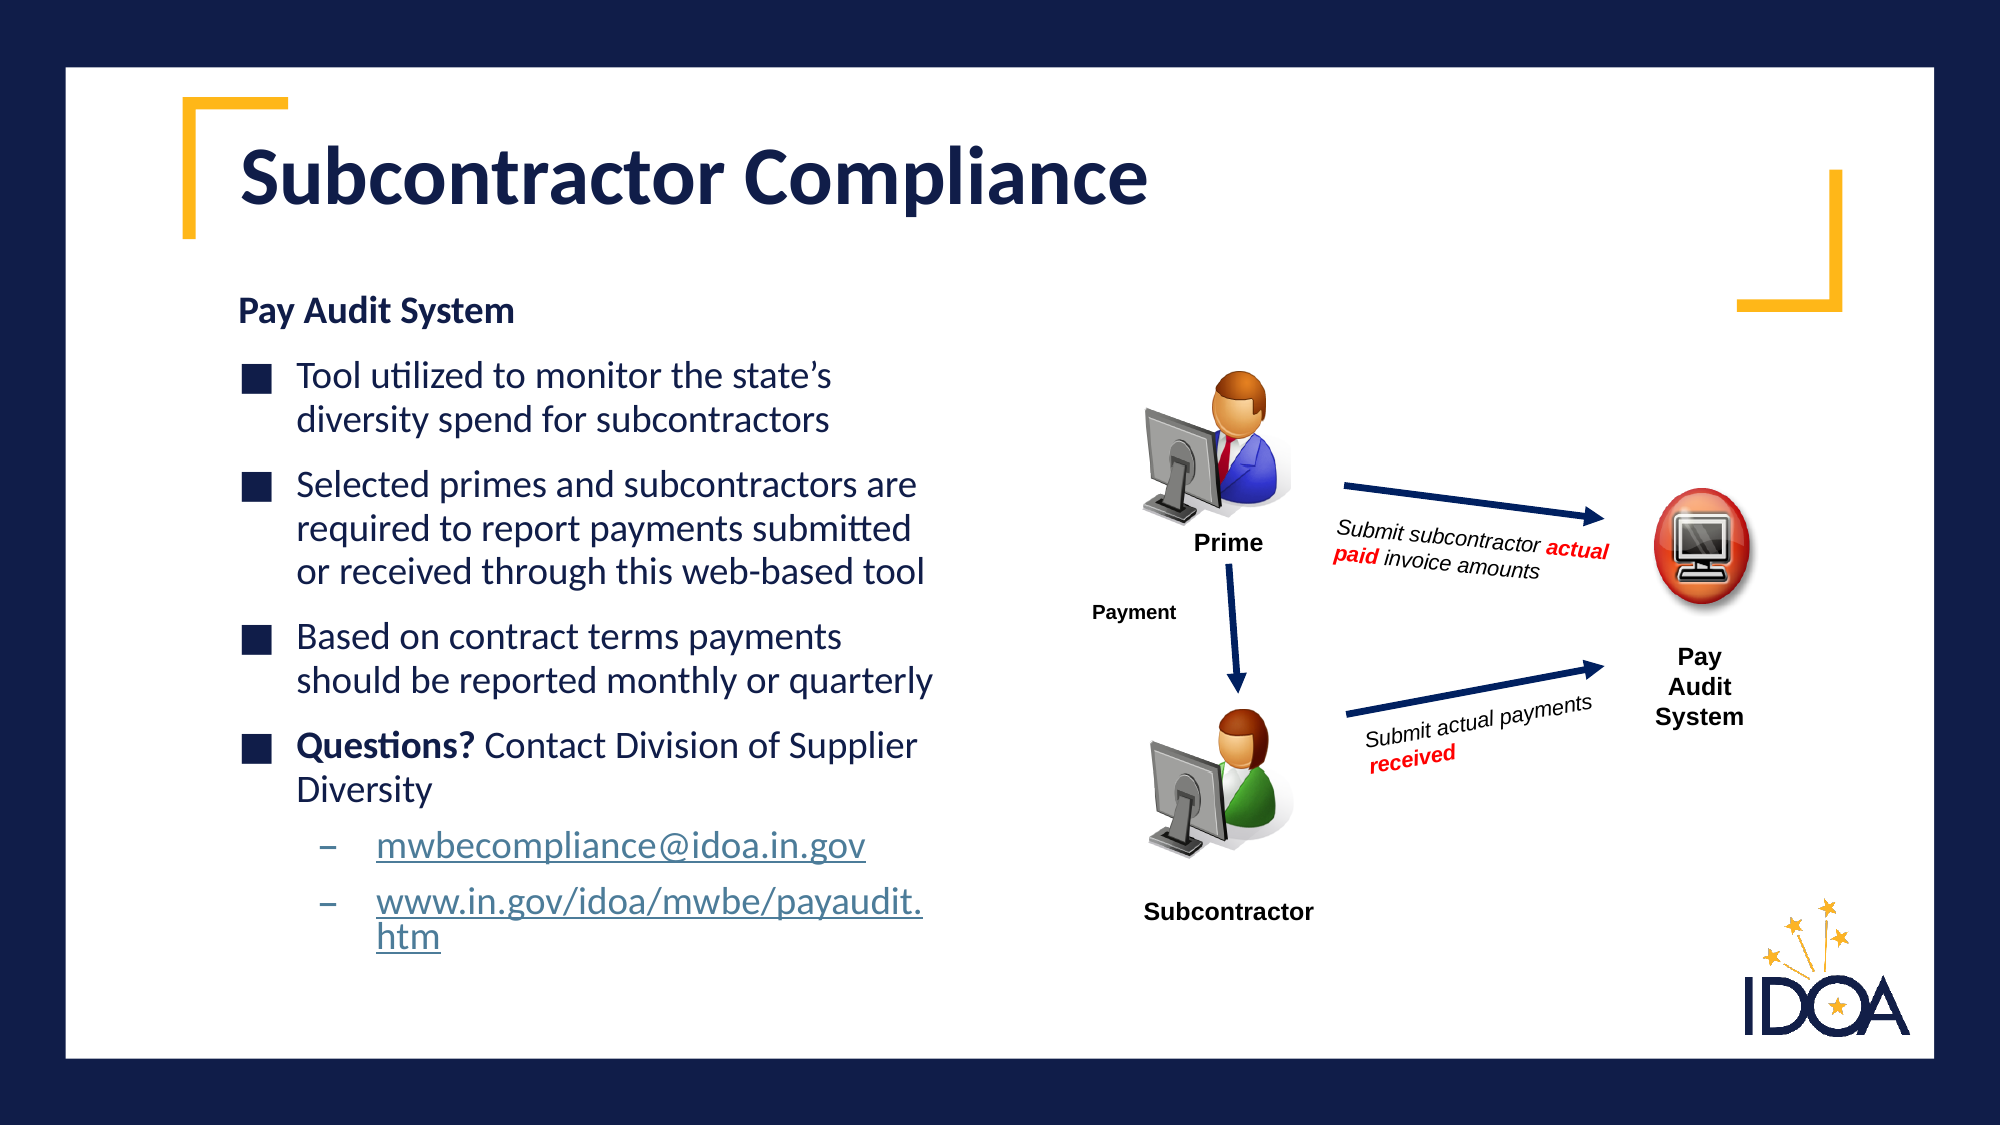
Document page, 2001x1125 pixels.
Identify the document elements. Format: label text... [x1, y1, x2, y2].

title Subcontractor Compliance [225, 125, 1800, 262]
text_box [1228, 570, 1239, 694]
picture [1702, 857, 1959, 1114]
list Pay Audit System Tool utilized to monitor the state’s diversity spend for subcontractors Selected primes and subcontractors are required to report payments submitted or received through this web-based tool Based on contract terms payments should be reported monthly or quarterly Questions? Contact Division of Supplier Diversity mwbecompliance@idoa.in.gov www.in.gov/idoa/mwbe/payaudit.htm [223, 281, 953, 1000]
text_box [1076, 345, 1763, 941]
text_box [1346, 665, 1605, 715]
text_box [1343, 485, 1605, 520]
